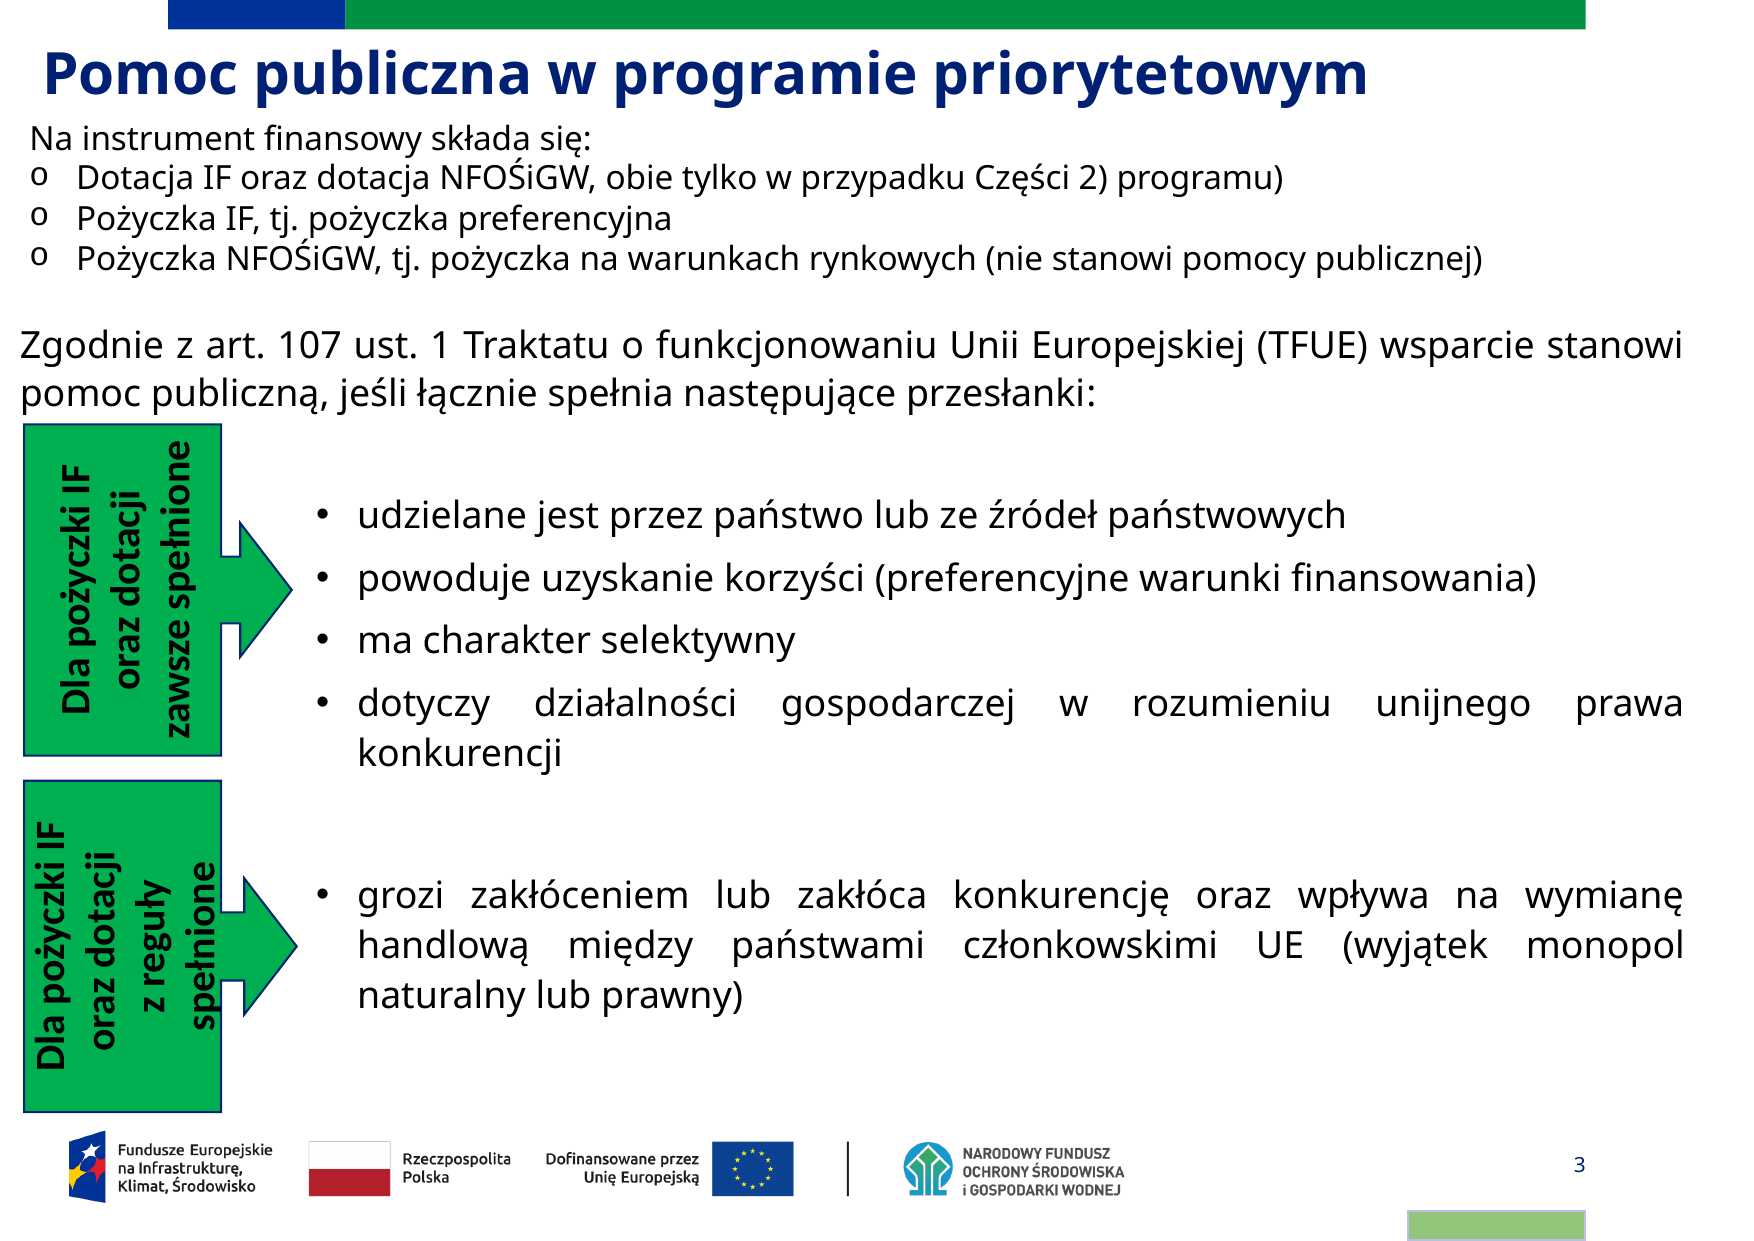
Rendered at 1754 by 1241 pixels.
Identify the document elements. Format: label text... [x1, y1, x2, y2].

list Zgodnie z art. 107 ust. 1 Traktatu o funkcjonowaniu Unii Europejskiej (TFUE) wsparcie stanowi pomoc publiczną, jeśli łącznie spełnia następujące przesłanki: udzielane jest przez państwo lub ze źródeł państwowych powoduje uzyskanie korzyści (preferencyjne warunki finansowania) ma charakter selektywny dotyczy działalności gospodarczej w rozumieniu unijnego prawa konkurencji grozi zakłóceniem lub zakłóca konkurencję oraz wpływa na wymianę handlową między państwami członkowskimi UE (wyjątek monopol naturalny lub prawny) [19, 318, 1686, 1061]
text_box Dla pożyczki IF oraz dotacji z reguły spełnione [23, 779, 299, 1114]
text_box Dla pożyczki IF oraz dotacji zawsze spełnione [23, 423, 294, 757]
text_box Na instrument finansowy składa się: Dotacja IF oraz dotacja NFOŚiGW, obie tylko w przypadku Części 2) programu) Pożyczka IF, tj. pożyczka preferencyjna Pożyczka NFOŚiGW, tj. pożyczka na warunkach rynkowych (nie stanowi pomocy publicznej) [14, 109, 1686, 284]
title Pomoc publiczna w programie priorytetowym [42, 31, 1460, 109]
slide_number 3 [1408, 1151, 1586, 1181]
picture [49, 1112, 1143, 1221]
